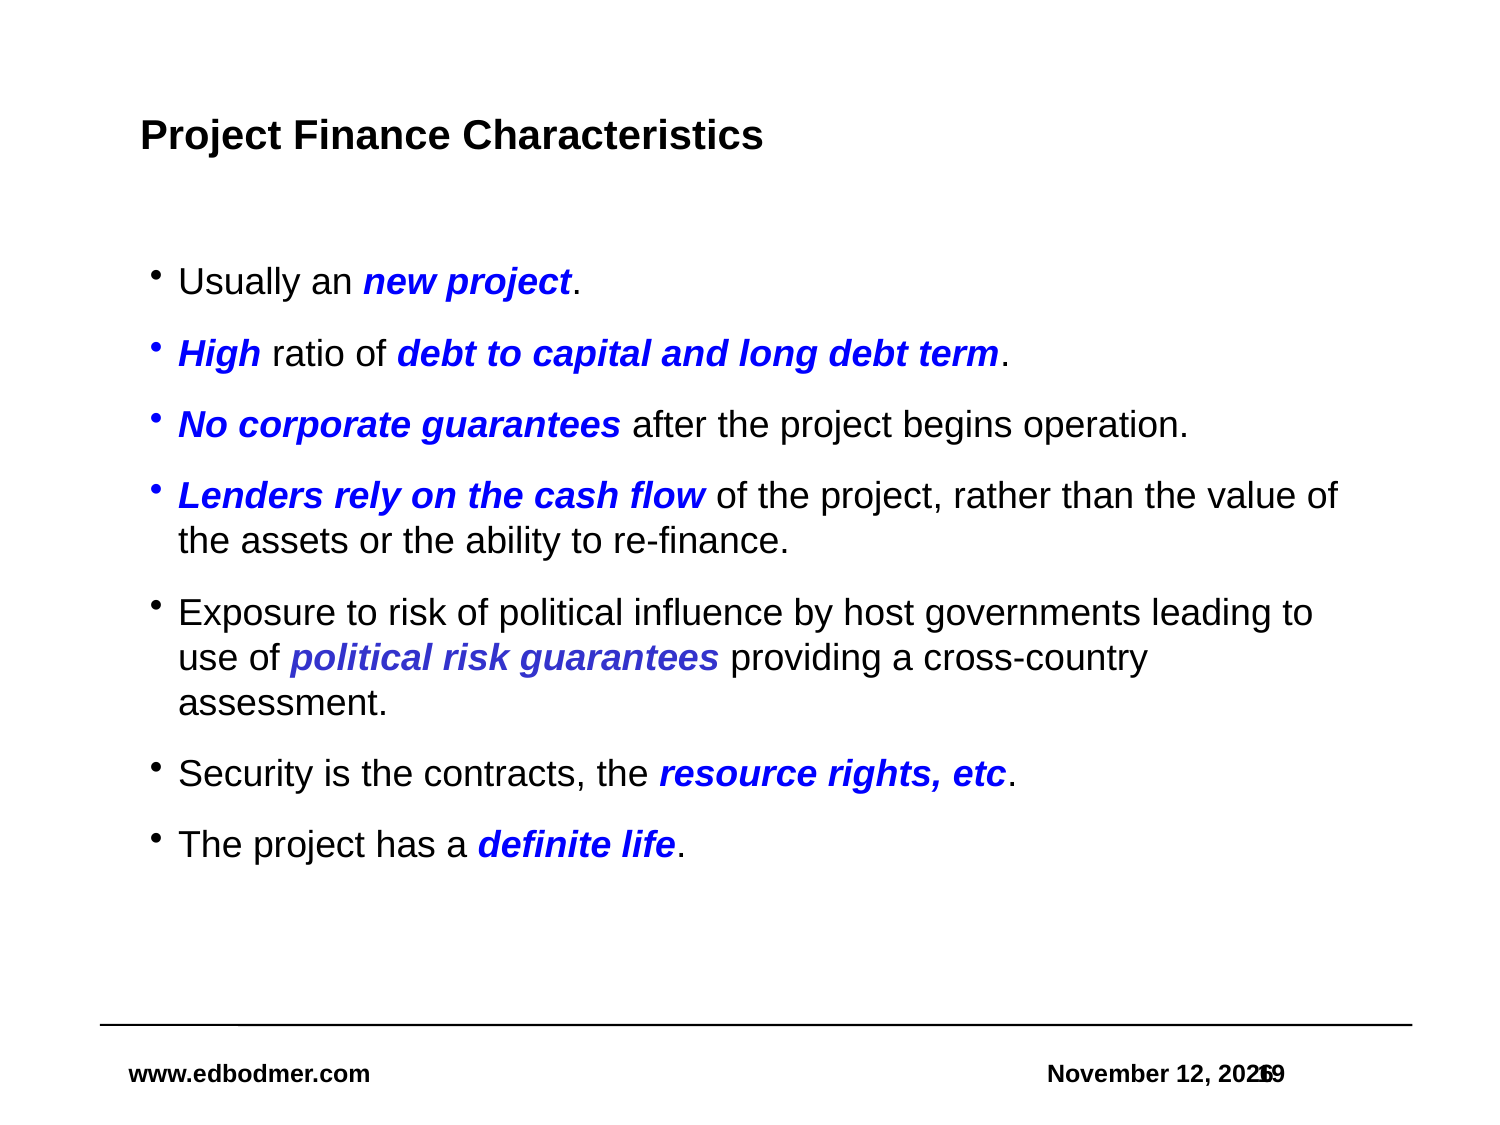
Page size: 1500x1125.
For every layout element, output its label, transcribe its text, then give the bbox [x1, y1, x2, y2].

list Usually an new project. High ratio of debt to capital and long debt term. No corporate guarantees after the project begins operation. Lenders rely on the cash flow of the project, rather than the value of the assets or the ability to re-finance. Exposure to risk of political influence by host governments leading to use of political risk guarantees providing a cross-country assessment. Security is the contracts, the resource rights, etc. The project has a definite life. [124, 249, 1376, 1001]
title Project Finance Characteristics [124, 99, 1288, 226]
